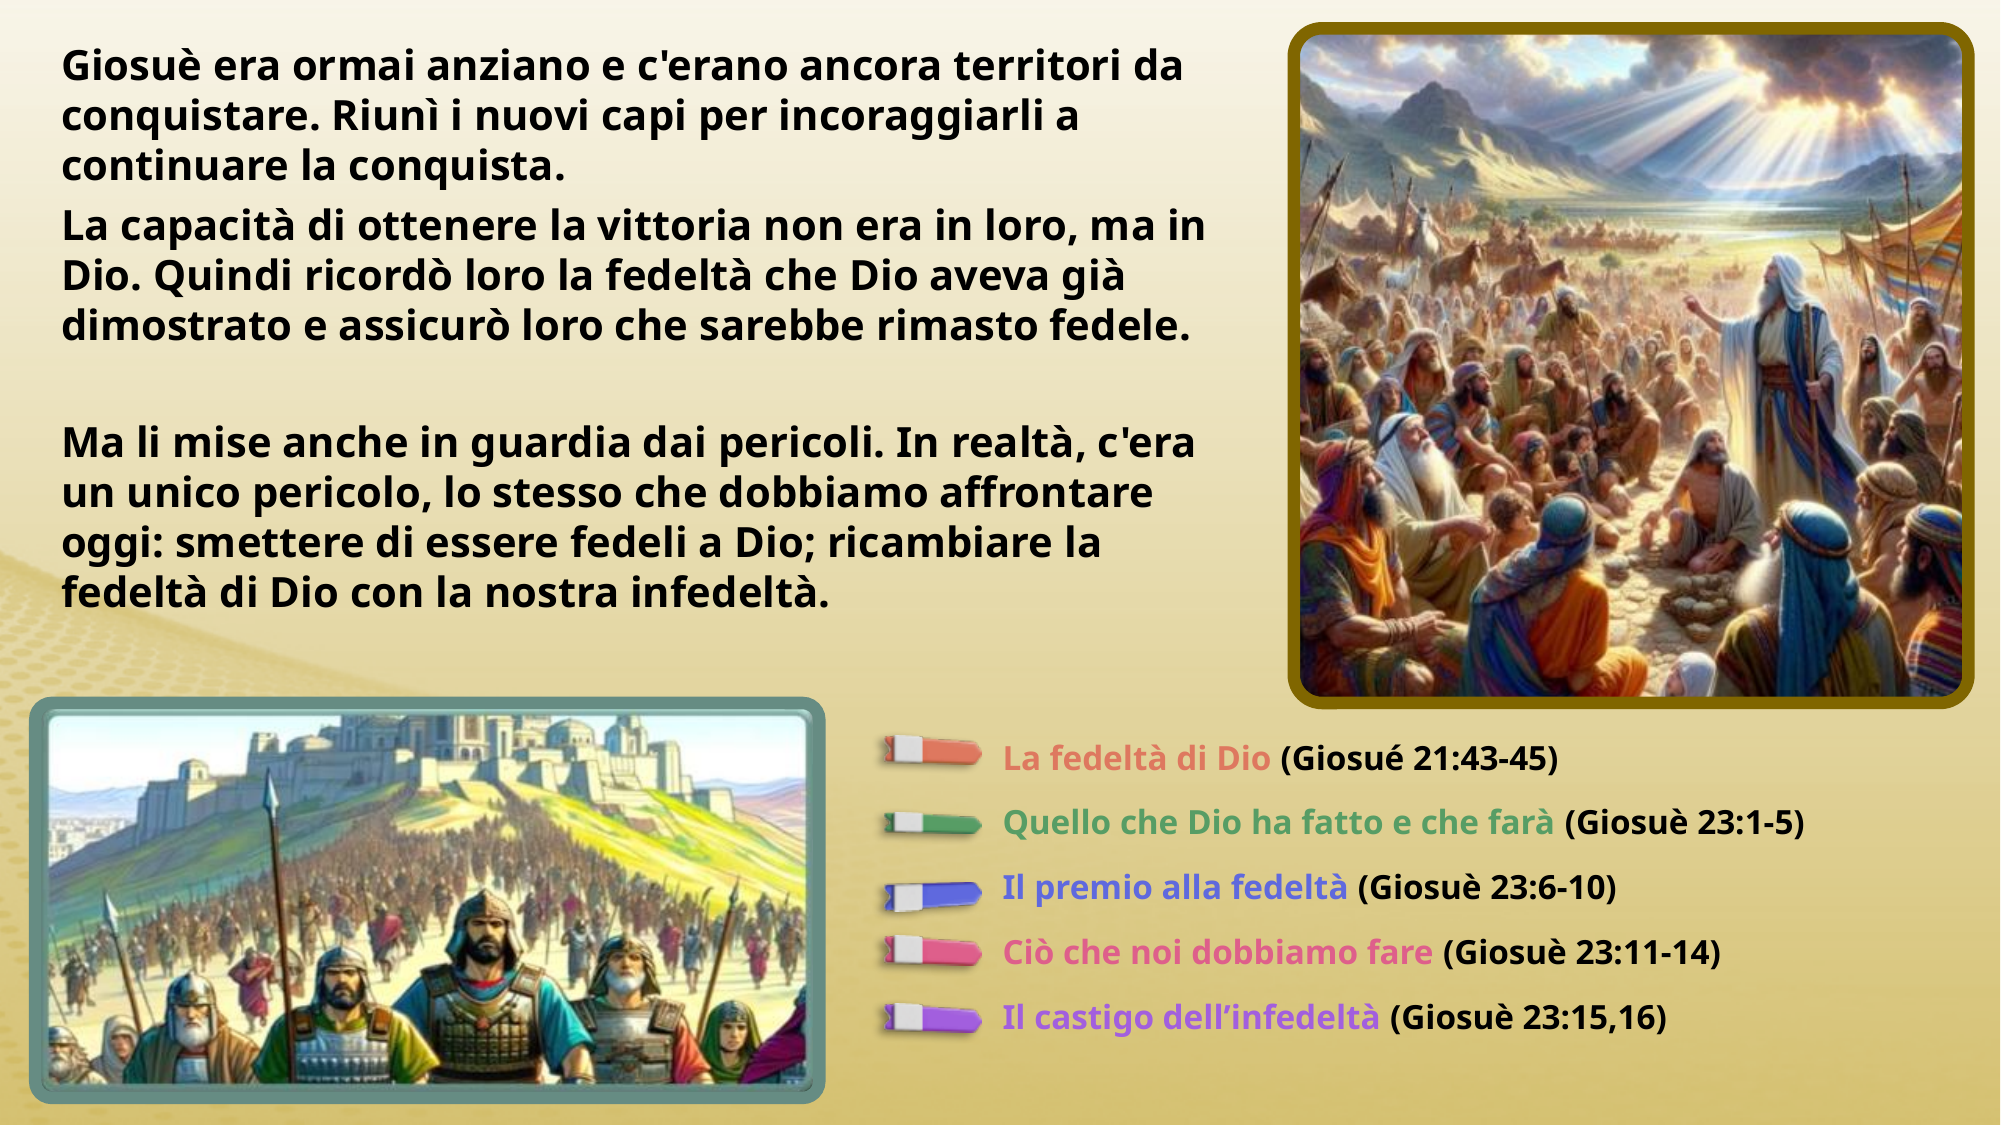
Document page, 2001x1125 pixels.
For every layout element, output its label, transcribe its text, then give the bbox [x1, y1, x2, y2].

text_box La capacità di ottenere la vittoria non era in loro, ma in Dio. Quindi ricordò loro la fedeltà che Dio aveva già dimostrato e assicurò loro che sarebbe rimasto fedele. [46, 191, 1253, 357]
text_box Giosuè era ormai anziano e c'erano ancora territori da conquistare. Riunì i nuovi capi per incoraggiarli a continuare la conquista. [46, 31, 1253, 191]
text_box La fedeltà di Dio (Giosué 21:43-45) Quello che Dio ha fatto e che farà (Giosuè 23:1-5) Il premio alla fedeltà (Giosuè 23:6-10) Ciò che noi dobbiamo fare (Giosuè 23:11-14) Il castigo dell’infedeltà (Giosuè 23:15,16) [987, 729, 2000, 1044]
picture [883, 734, 983, 766]
picture [883, 881, 983, 913]
text_box Ma li mise anche in guardia dai pericoli. In realtà, c'era un unico pericolo, lo stesso che dobbiamo affrontare oggi: smettere di essere fedeli a Dio; ricambiare la fedeltà di Dio con la nostra infedeltà. [46, 408, 1253, 624]
picture [1293, 27, 1969, 704]
picture [34, 702, 820, 1099]
picture [883, 812, 983, 835]
picture [883, 1002, 983, 1034]
picture [883, 935, 983, 966]
